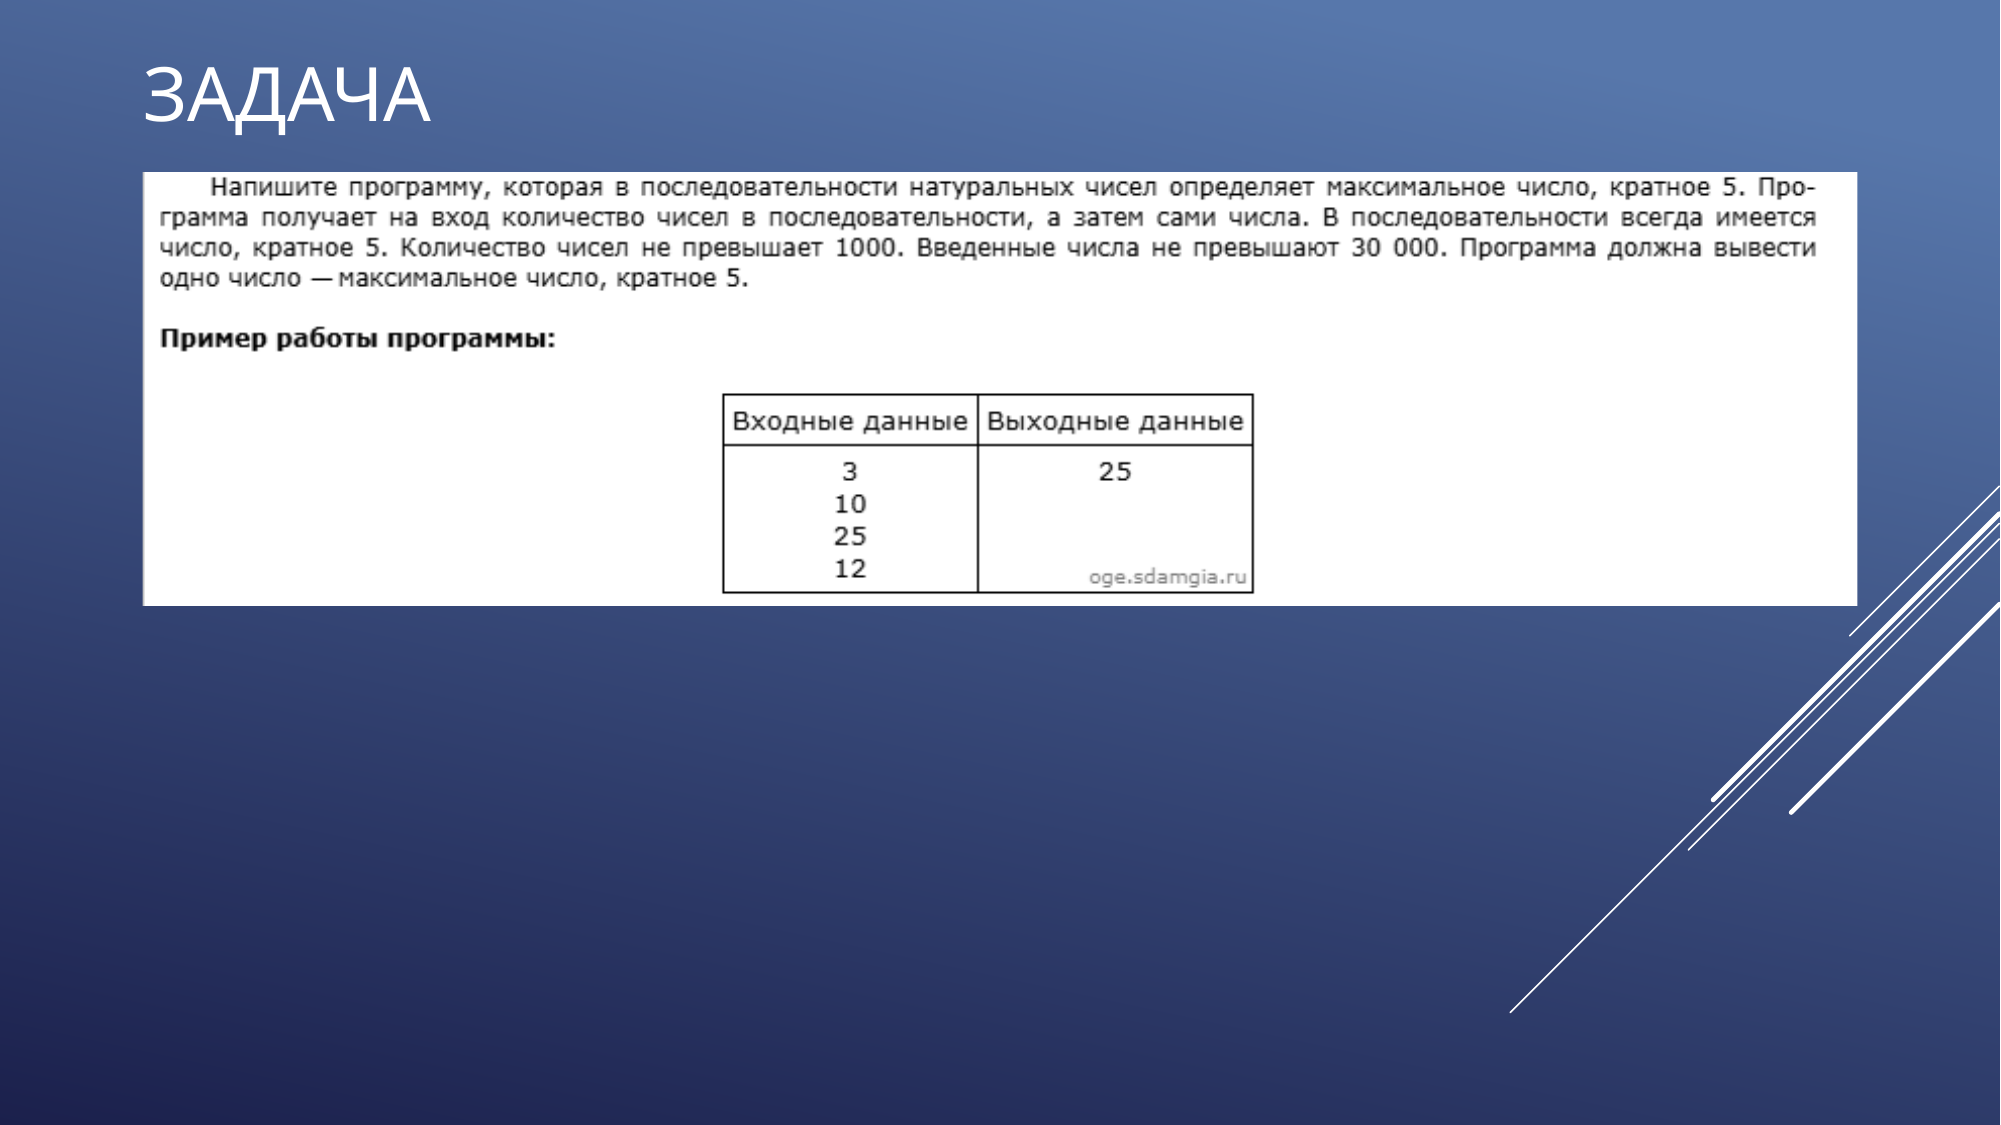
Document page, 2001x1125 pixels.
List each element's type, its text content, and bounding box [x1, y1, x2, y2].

picture [142, 172, 1858, 606]
title задача [128, 29, 1529, 155]
